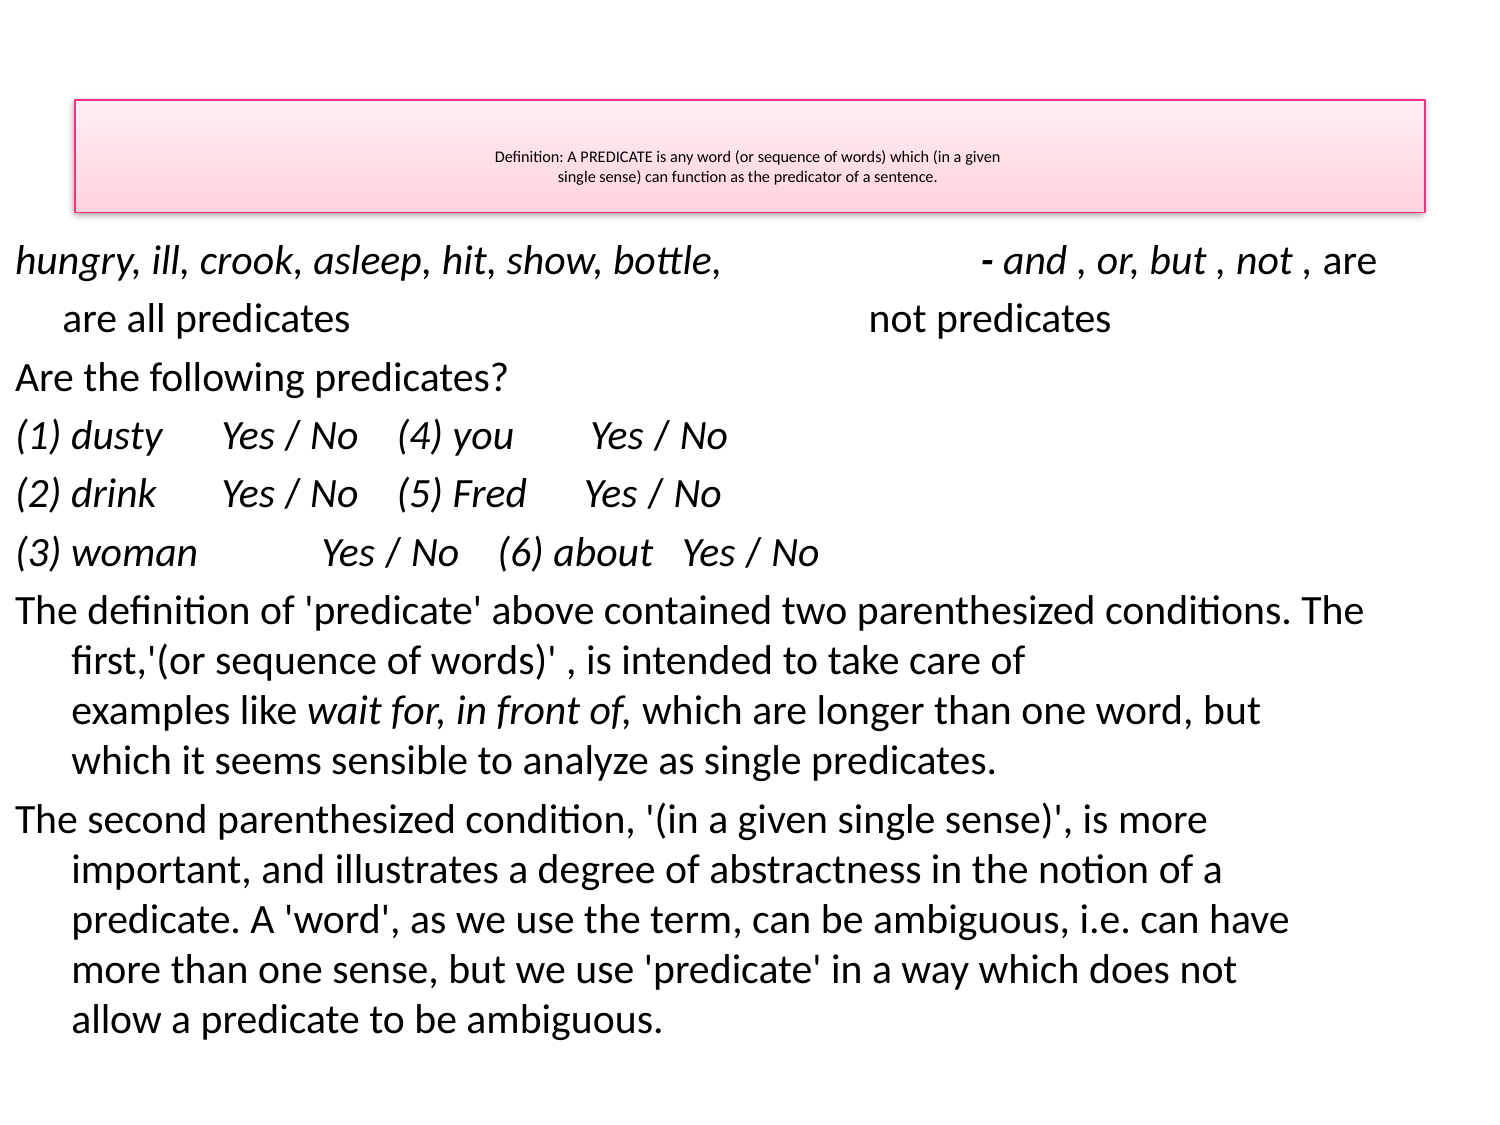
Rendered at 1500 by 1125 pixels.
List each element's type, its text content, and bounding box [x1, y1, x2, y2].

title Definition: A PREDICATE is any word (or sequence of words) which (in a given single sense) can function as the predicator of a sentence. [74, 99, 1426, 213]
list hungry, ill, crook, asleep, hit, show, bottle, - and , or, but , not , are are all predicates not predicates Are the following predicates? (1) dusty Yes / No (4) you Yes / No (2) drink Yes / No (5) Fred Yes / No (3) woman Yes / No (6) about Yes / No The definition of 'predicate' above contained two parenthesized conditions. The first,'(or sequence of words)' , is intended to take care of examples like wait for, in front of, which are longer than one word, but which it seems sensible to analyze as single predicates. The second parenthesized condition, '(in a given single sense)', is more important, and illustrates a degree of abstractness in the notion of a predicate. A 'word', as we use the term, can be ambiguous, i.e. can have more than one sense, but we use 'predicate' in a way which does not allow a predicate to be ambiguous. [0, 224, 1500, 1125]
